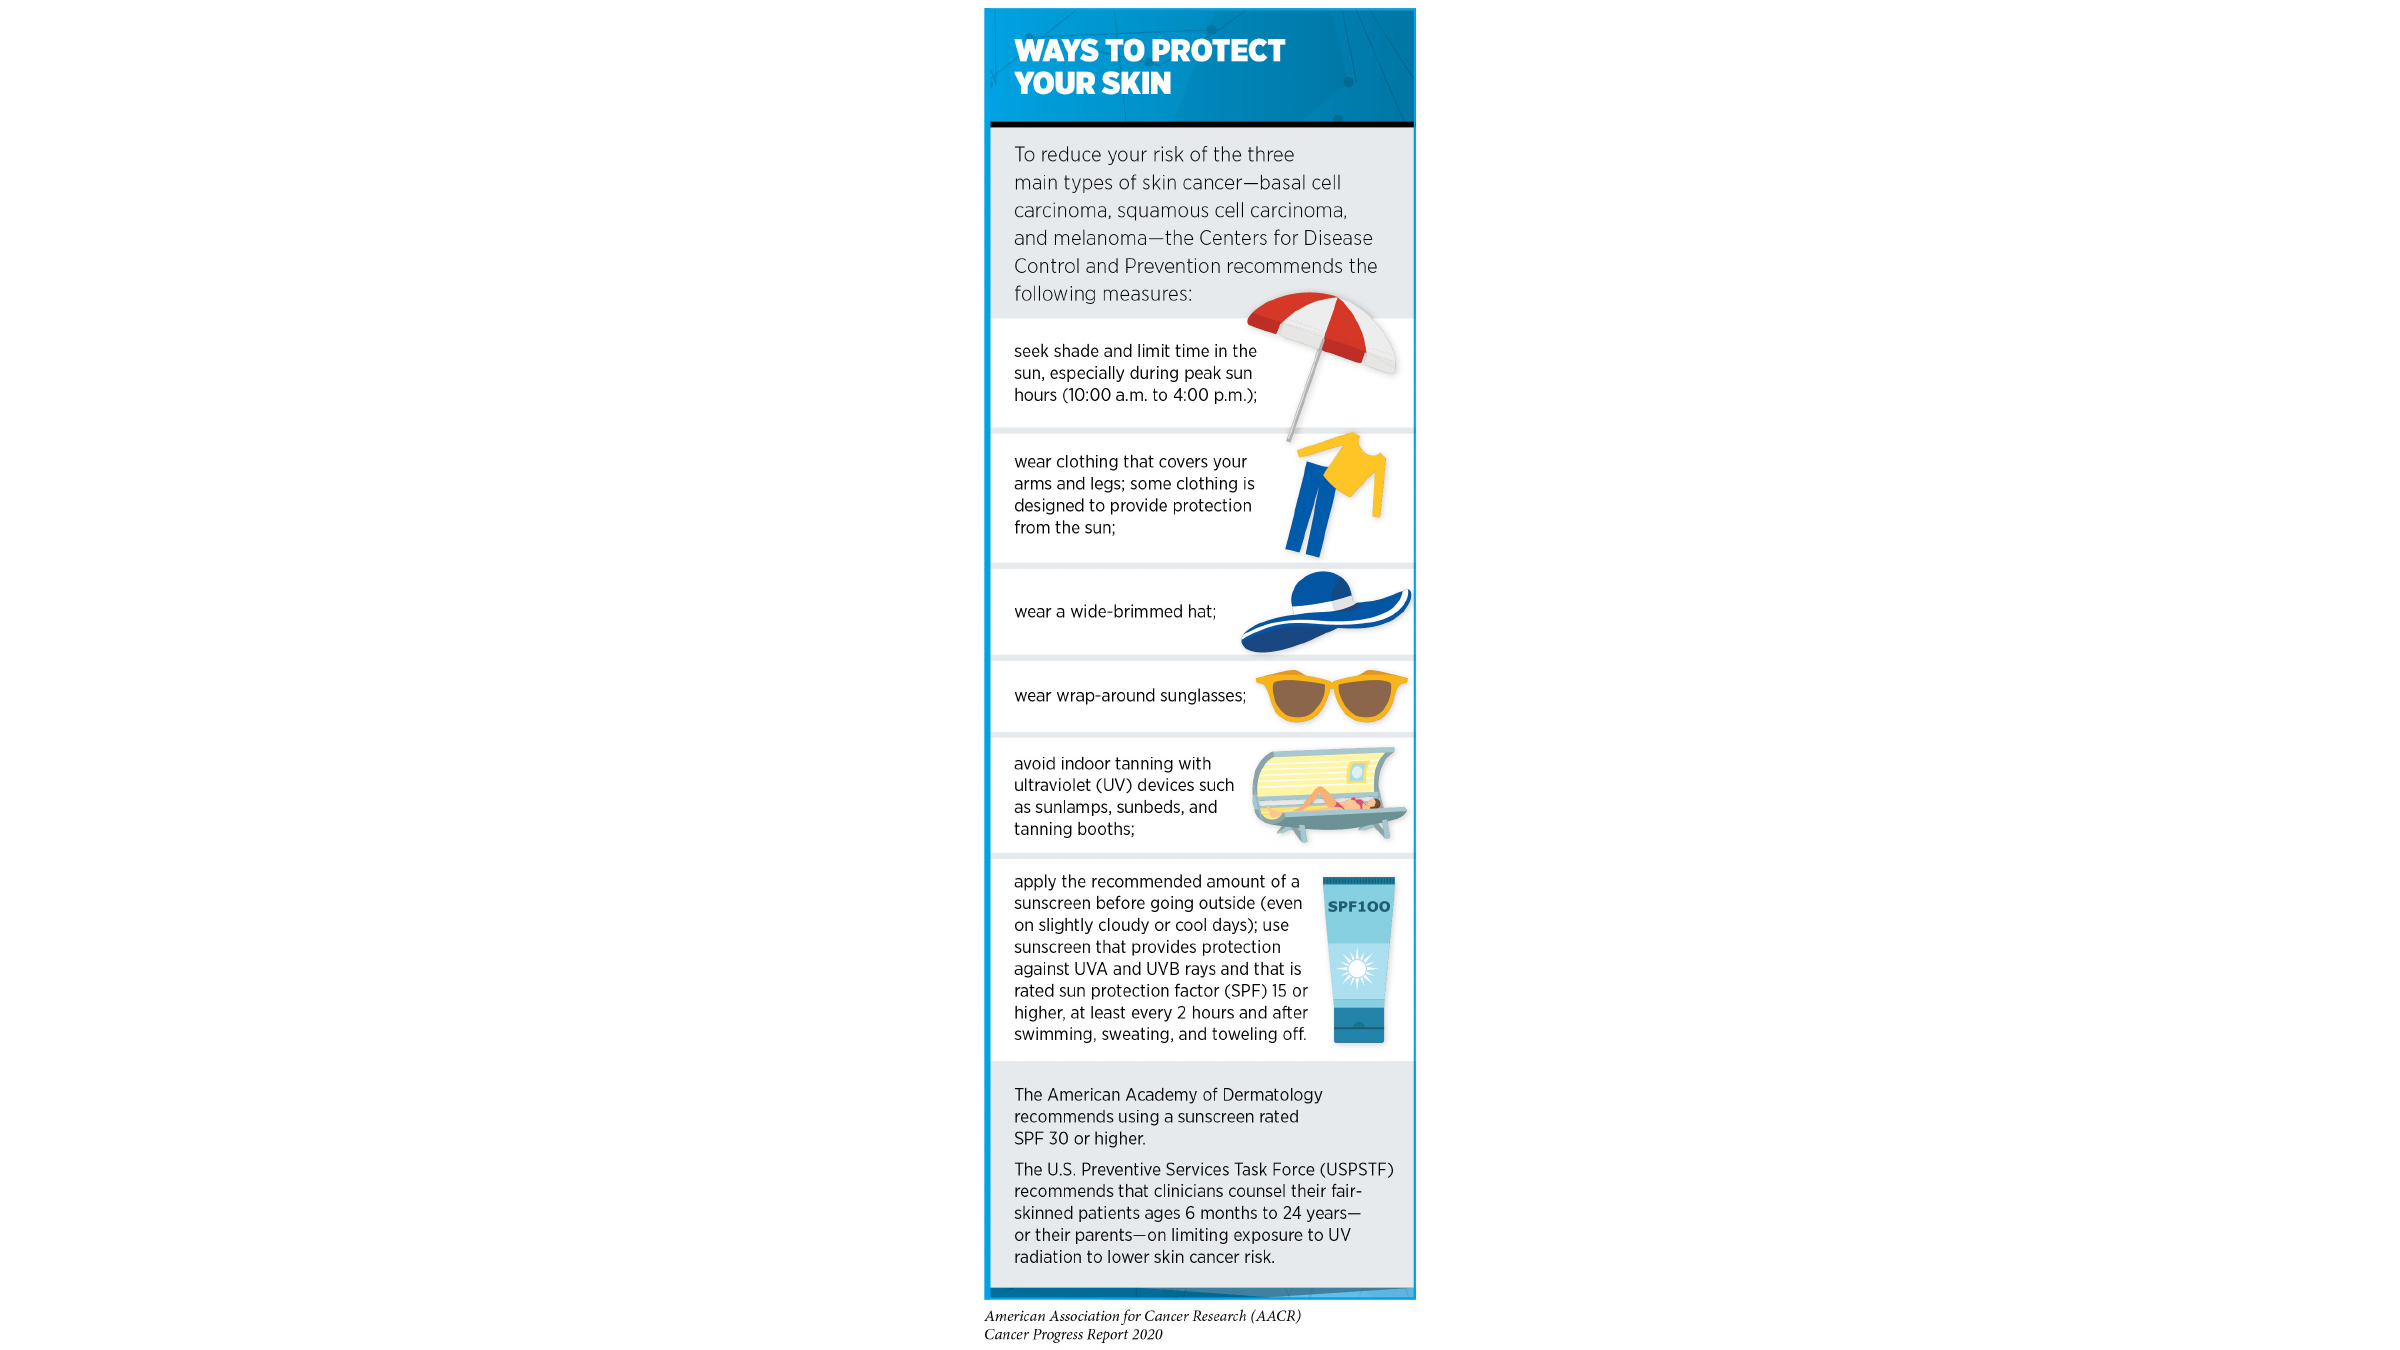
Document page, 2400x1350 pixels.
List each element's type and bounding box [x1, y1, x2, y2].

picture [975, 0, 1425, 1350]
